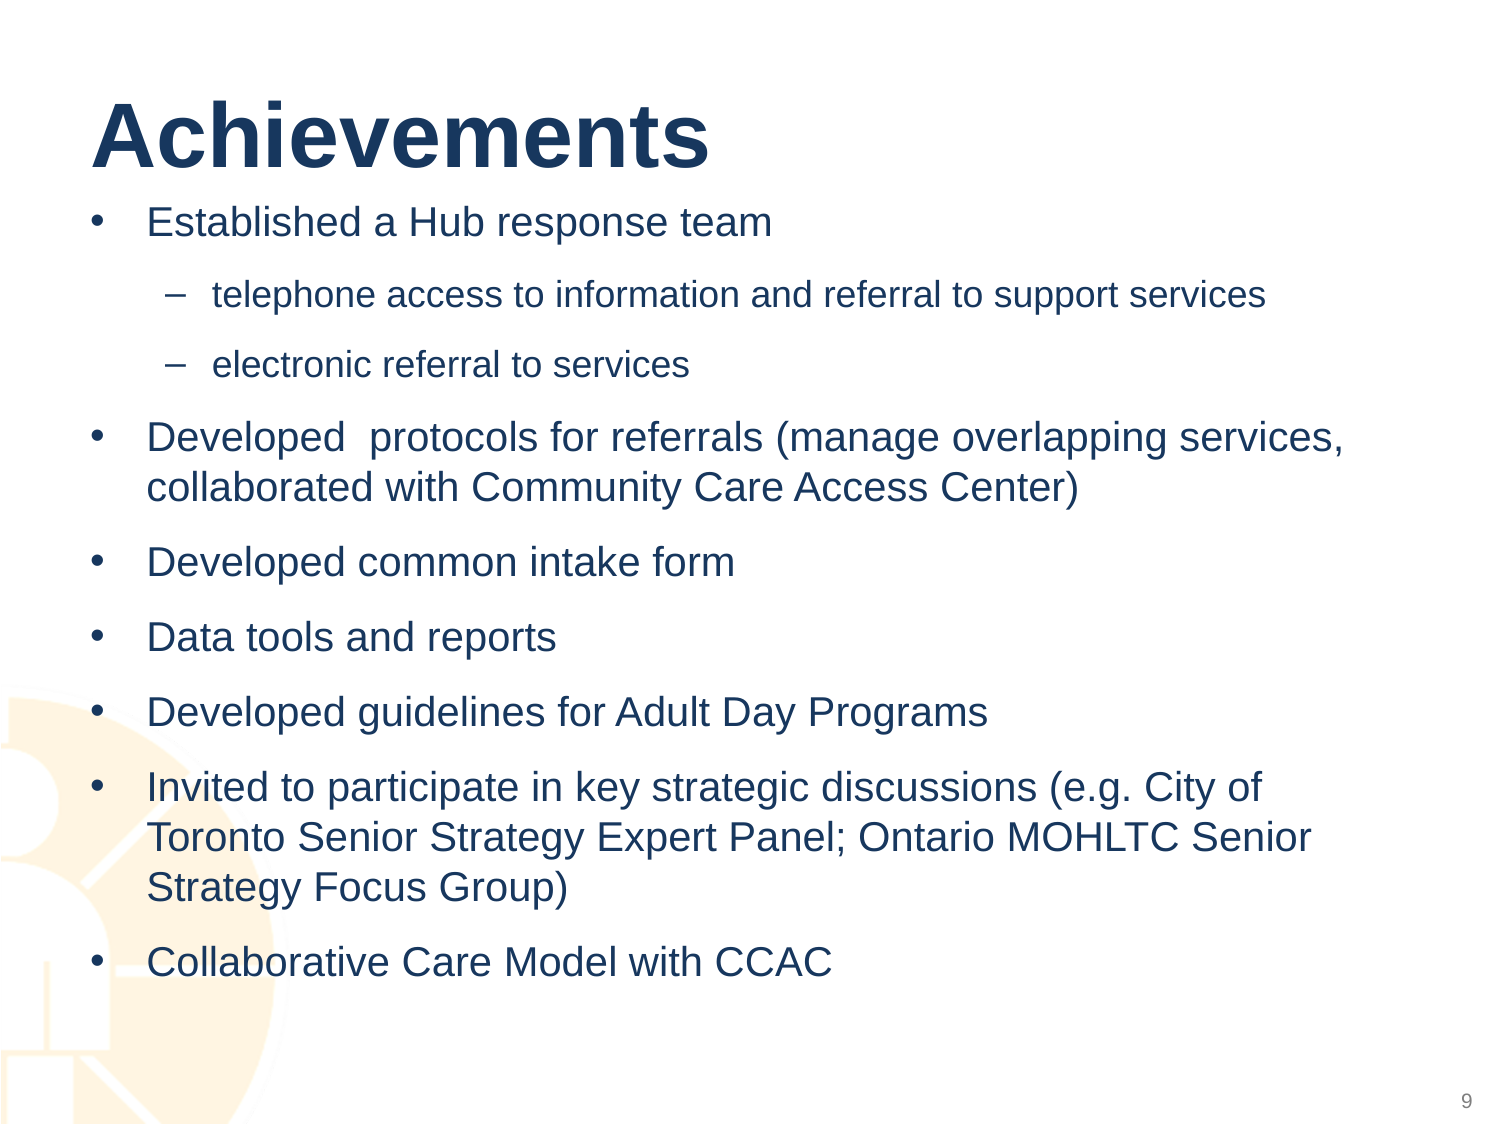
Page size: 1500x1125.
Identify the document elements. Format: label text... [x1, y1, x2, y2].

slide_number 9 [1362, 1074, 1488, 1125]
picture [0, 683, 291, 1125]
title Achievements [74, 37, 1426, 187]
list Established a Hub response team telephone access to information and referral to support services electronic referral to services Developed protocols for referrals (manage overlapping services, collaborated with Community Care Access Center) Developed common intake form Data tools and reports Developed guidelines for Adult Day Programs Invited to participate in key strategic discussions (e.g. City of Toronto Senior Strategy Expert Panel; Ontario MOHLTC Senior Strategy Focus Group) Collaborative Care Model with CCAC [74, 187, 1426, 1063]
